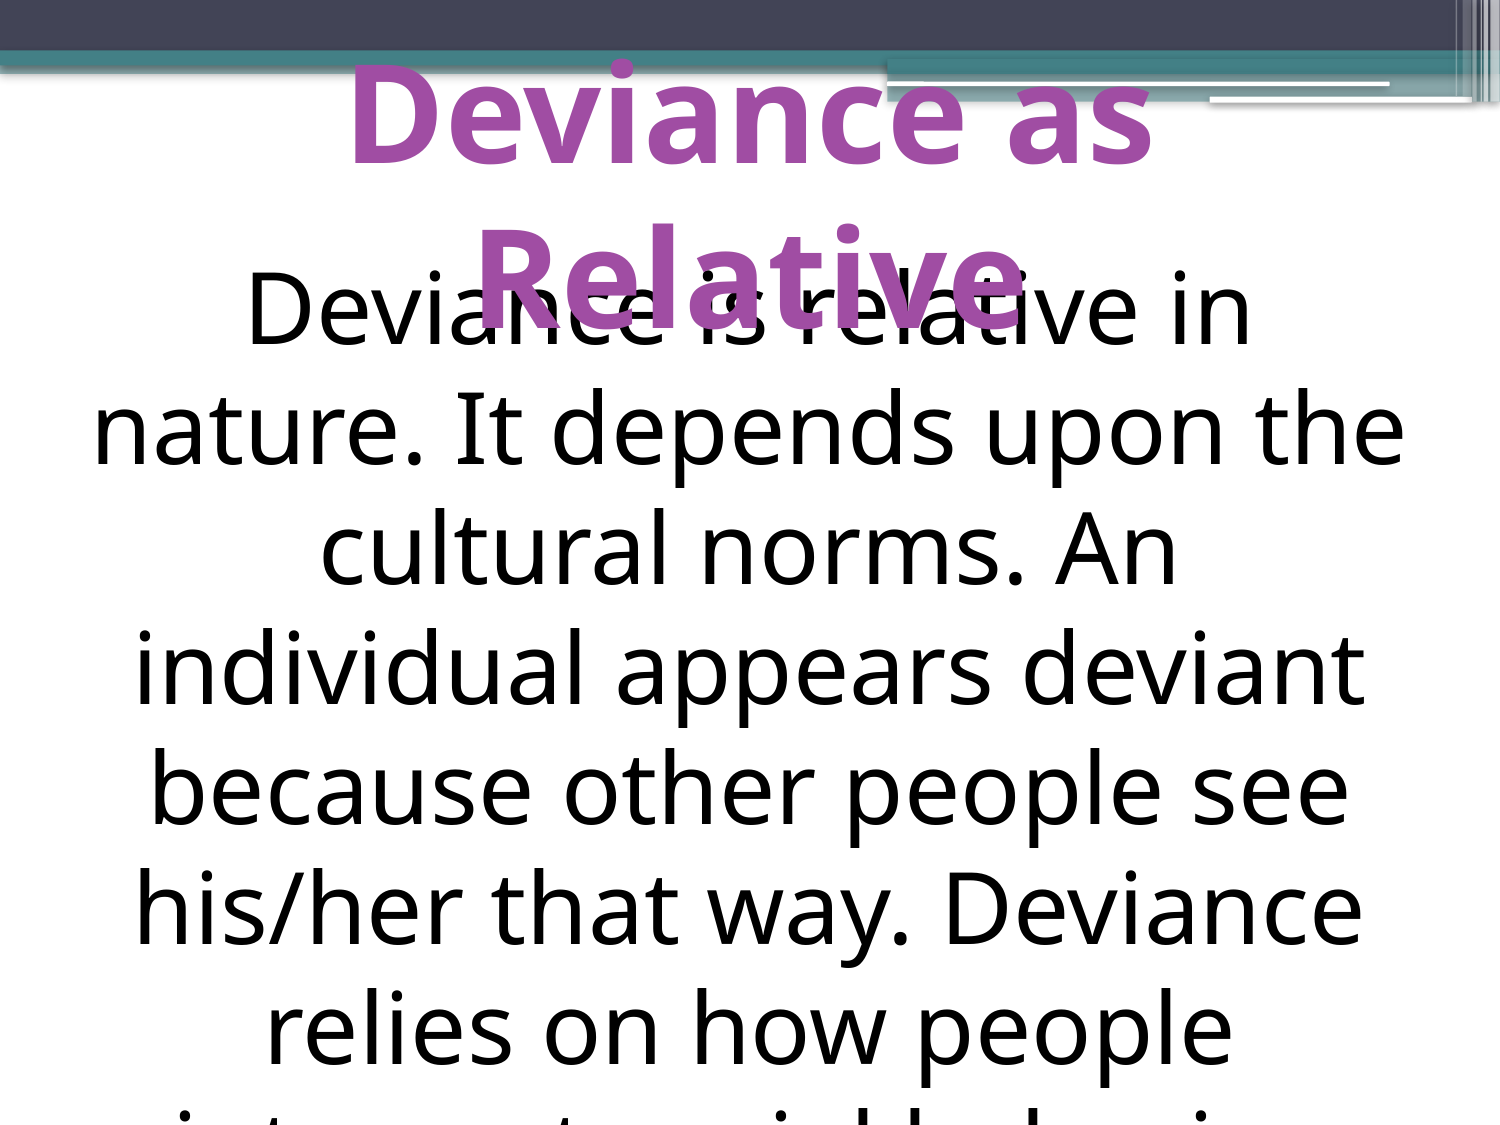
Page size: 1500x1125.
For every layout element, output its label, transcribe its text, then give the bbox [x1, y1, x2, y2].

text_box Deviance as Relative [50, 18, 1450, 364]
text_box Deviance is relative in nature. It depends upon the cultural norms. An individual appears deviant because other people see his/her that way. Deviance relies on how people interpret social behavior. [74, 364, 1425, 1125]
